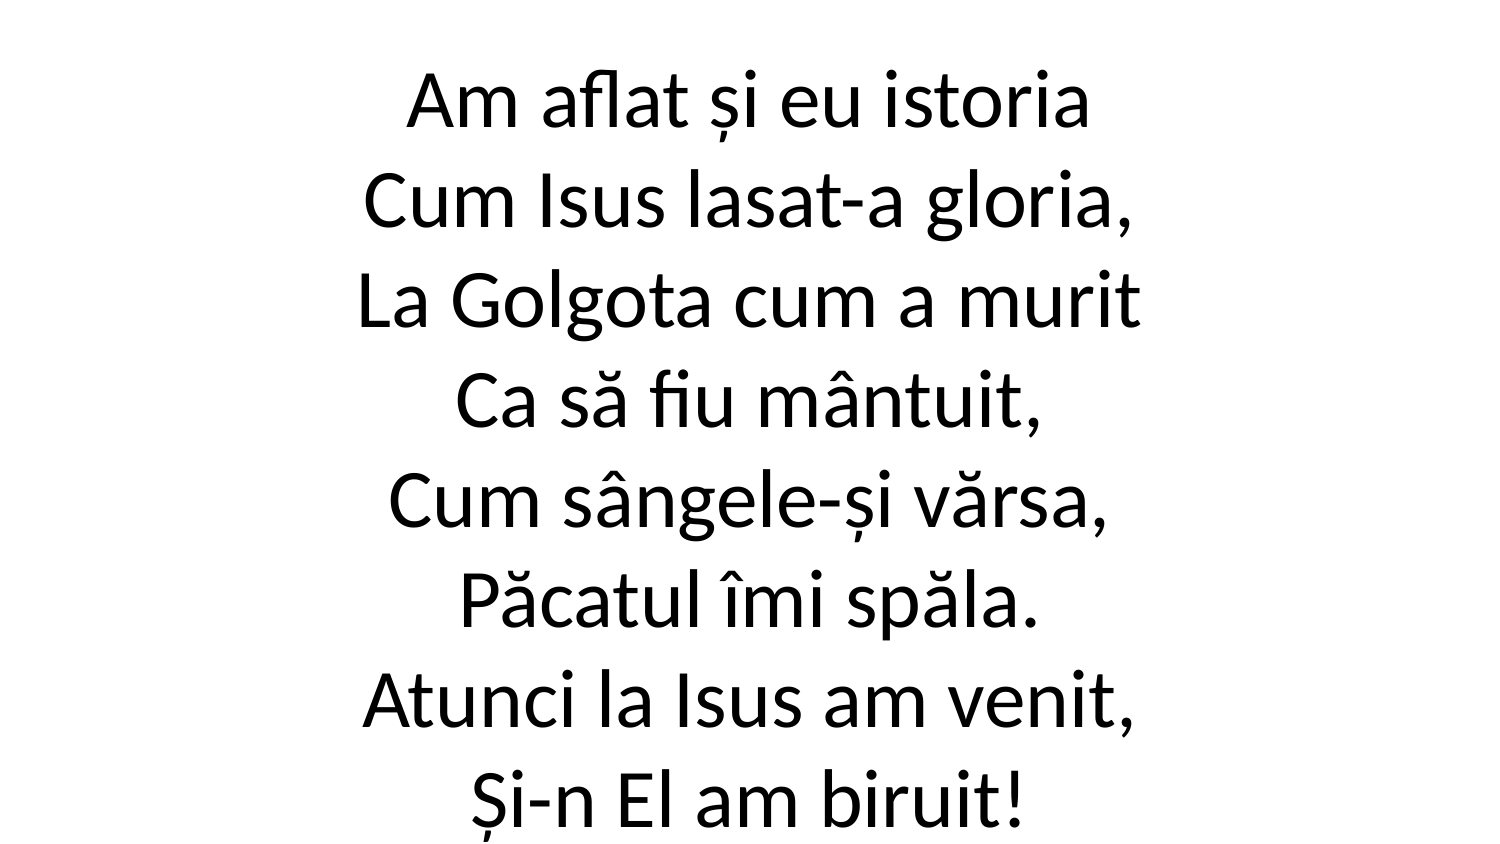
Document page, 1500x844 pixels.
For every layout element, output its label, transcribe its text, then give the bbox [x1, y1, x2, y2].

text_box Am aflat și eu istoria Cum Isus lasat-a gloria, La Golgota cum a murit Ca să fiu mântuit, Cum sângele-și vărsa, Păcatul îmi spăla. Atunci la Isus am venit, Și-n El am biruit! [341, 0, 1159, 844]
